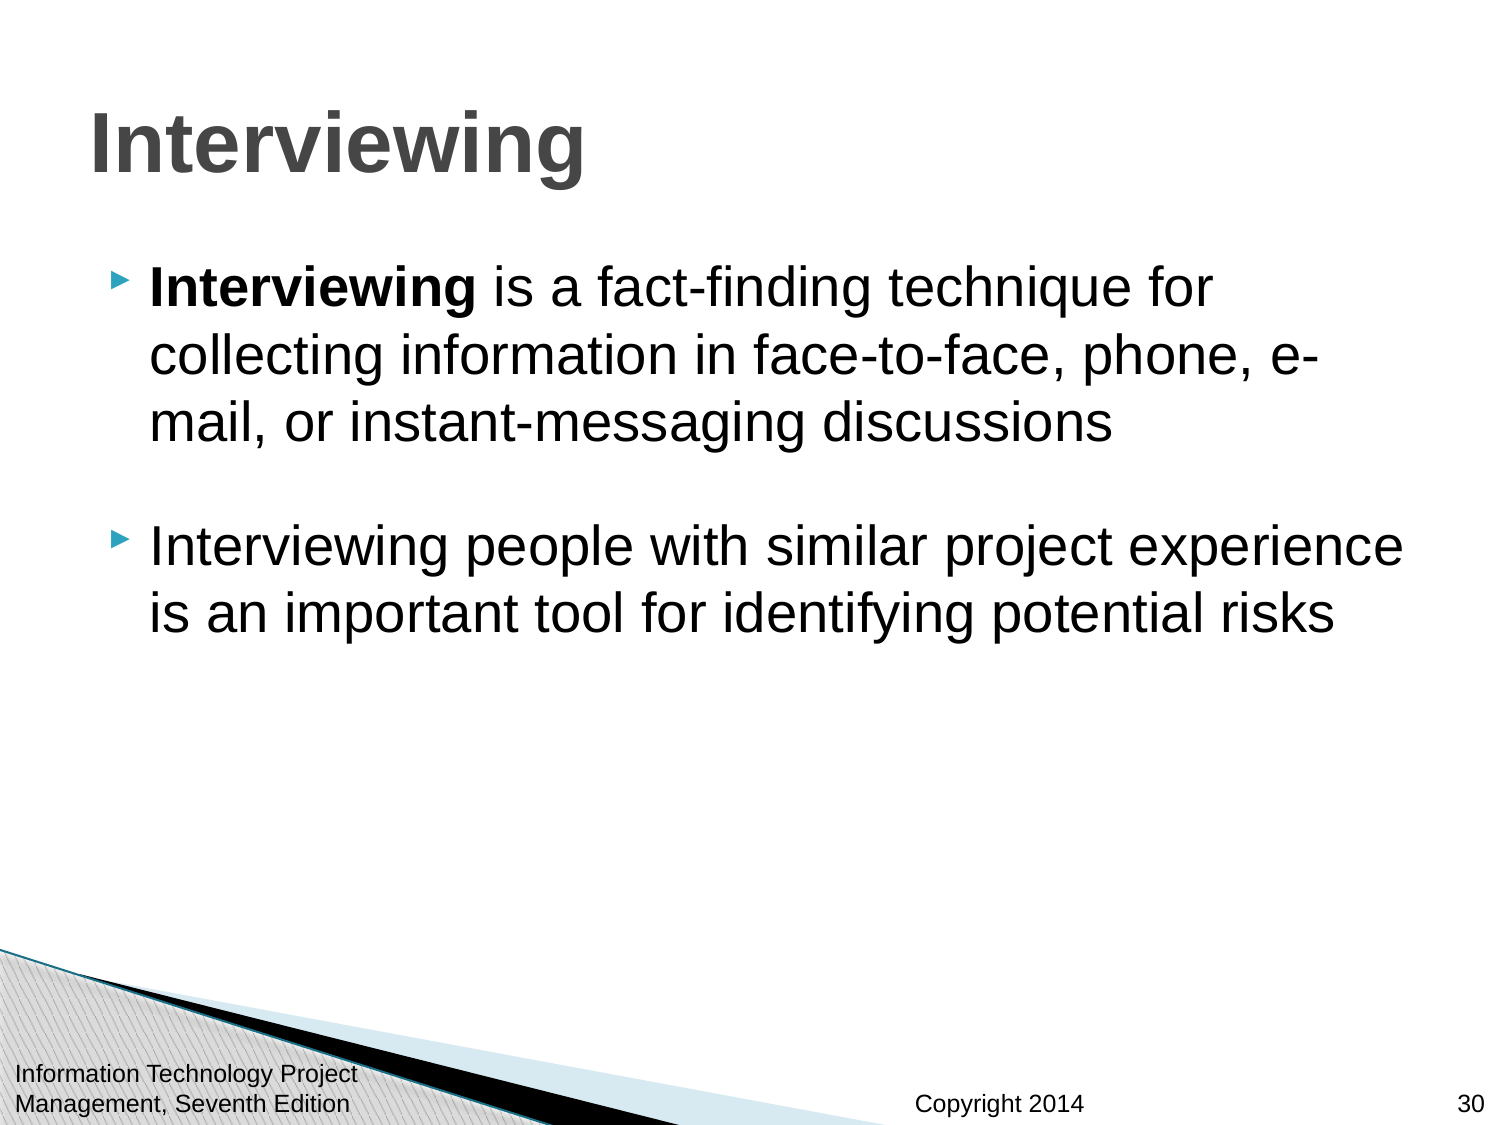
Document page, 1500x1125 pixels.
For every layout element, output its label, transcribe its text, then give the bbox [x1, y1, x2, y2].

footer Information Technology Project Management, Seventh Edition [0, 1065, 425, 1125]
list Interviewing is a fact-finding technique for collecting information in face-to-face, phone, e-mail, or instant-messaging discussions Interviewing people with similar project experience is an important tool for identifying potential risks [74, 242, 1426, 986]
title Interviewing [75, 45, 1425, 233]
slide_number 30 [1408, 1065, 1500, 1125]
